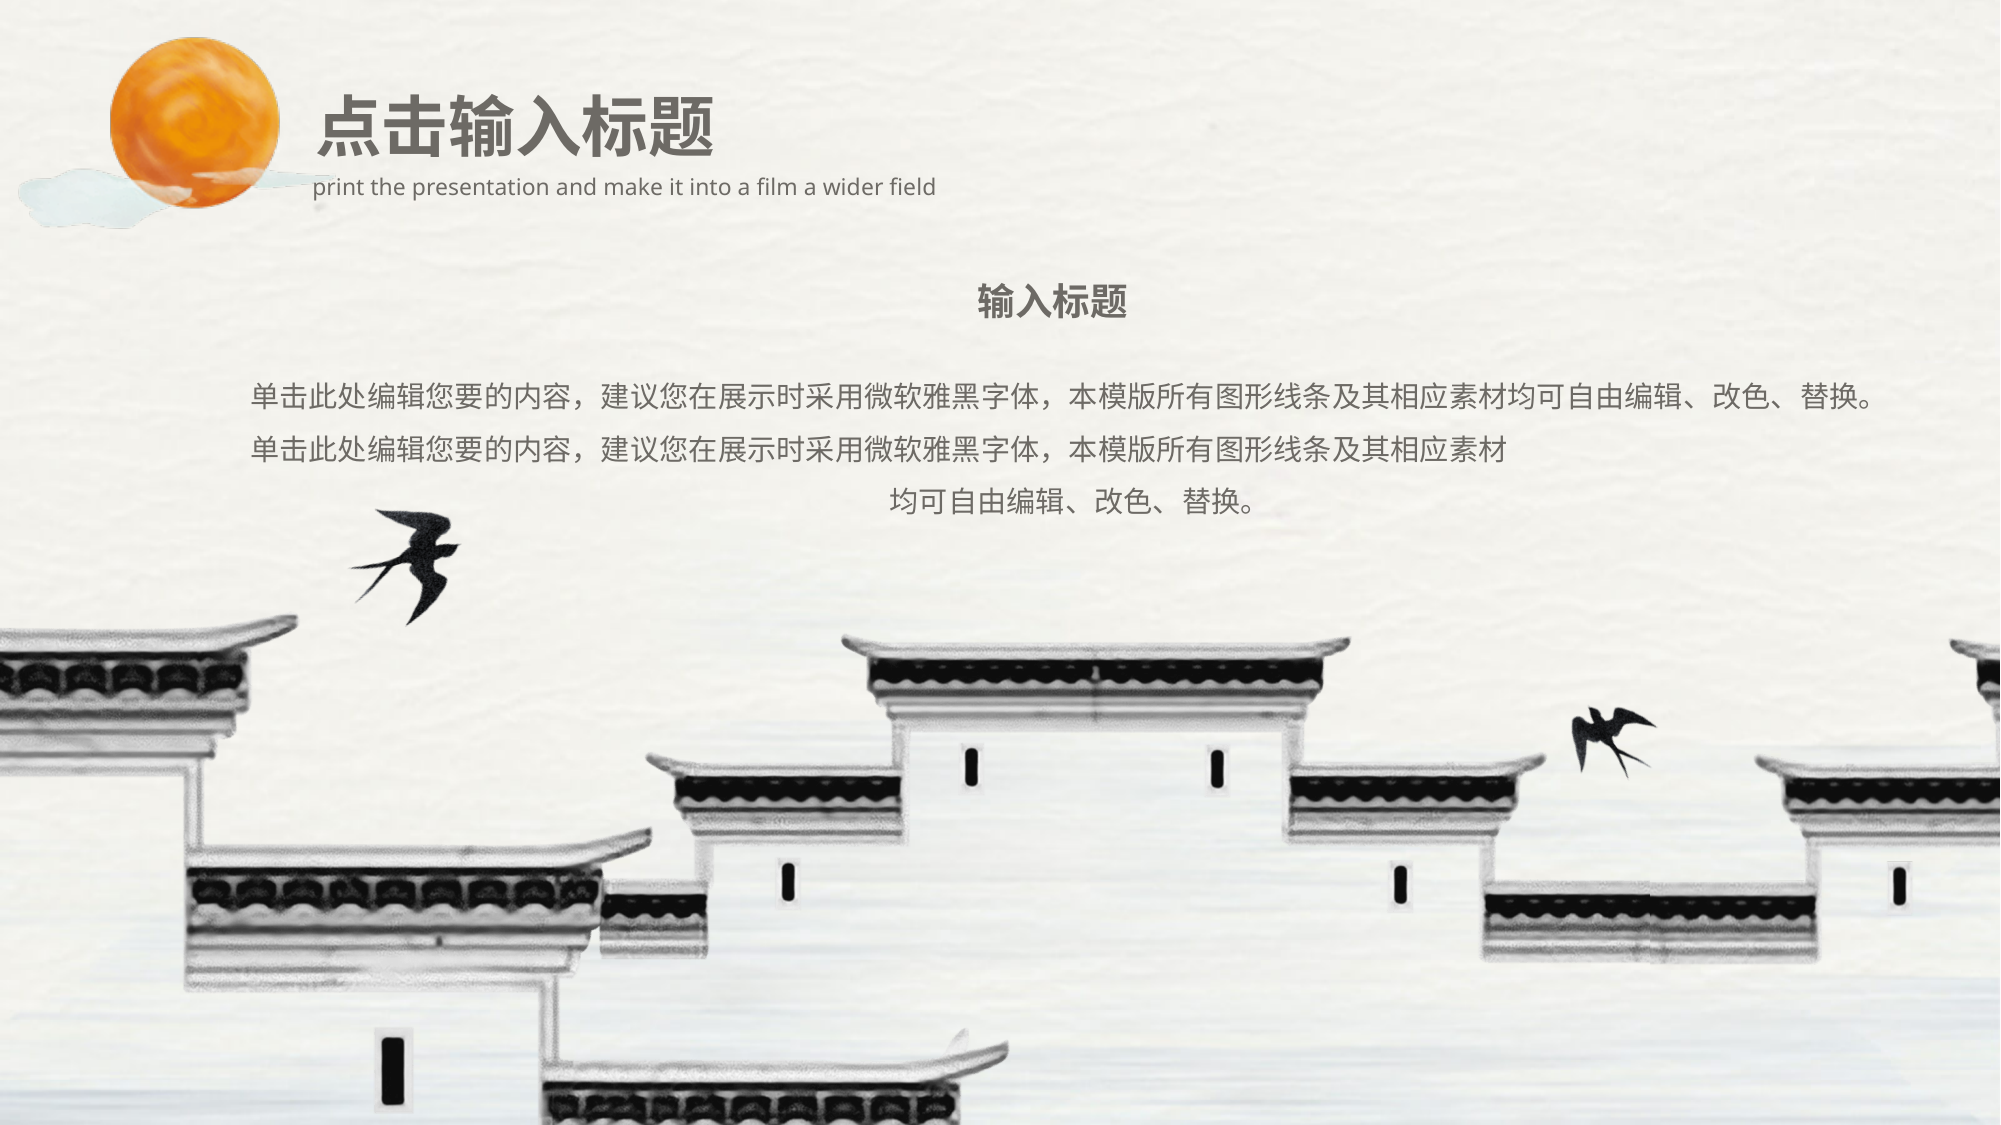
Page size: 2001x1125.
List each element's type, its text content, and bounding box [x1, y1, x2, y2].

picture [0, 0, 2001, 1125]
text_box print the presentation and make it into a film a wider field [384, 165, 1025, 208]
text_box 输入标题 [963, 270, 1254, 331]
text_box 点击输入标题 [384, 76, 731, 165]
text_box 单击此处编辑您要的内容，建议您在展示时采用微软雅黑字体，本模版所有图形线条及其相应素材均可自由编辑、改色、替换。 单击此处编辑您要的内容，建议您在展示时采用微软雅黑字体，本模版所有图形线条及其相应素材 均可自由编辑、改色、替换。 [235, 353, 1925, 579]
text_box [0, 611, 2000, 1125]
